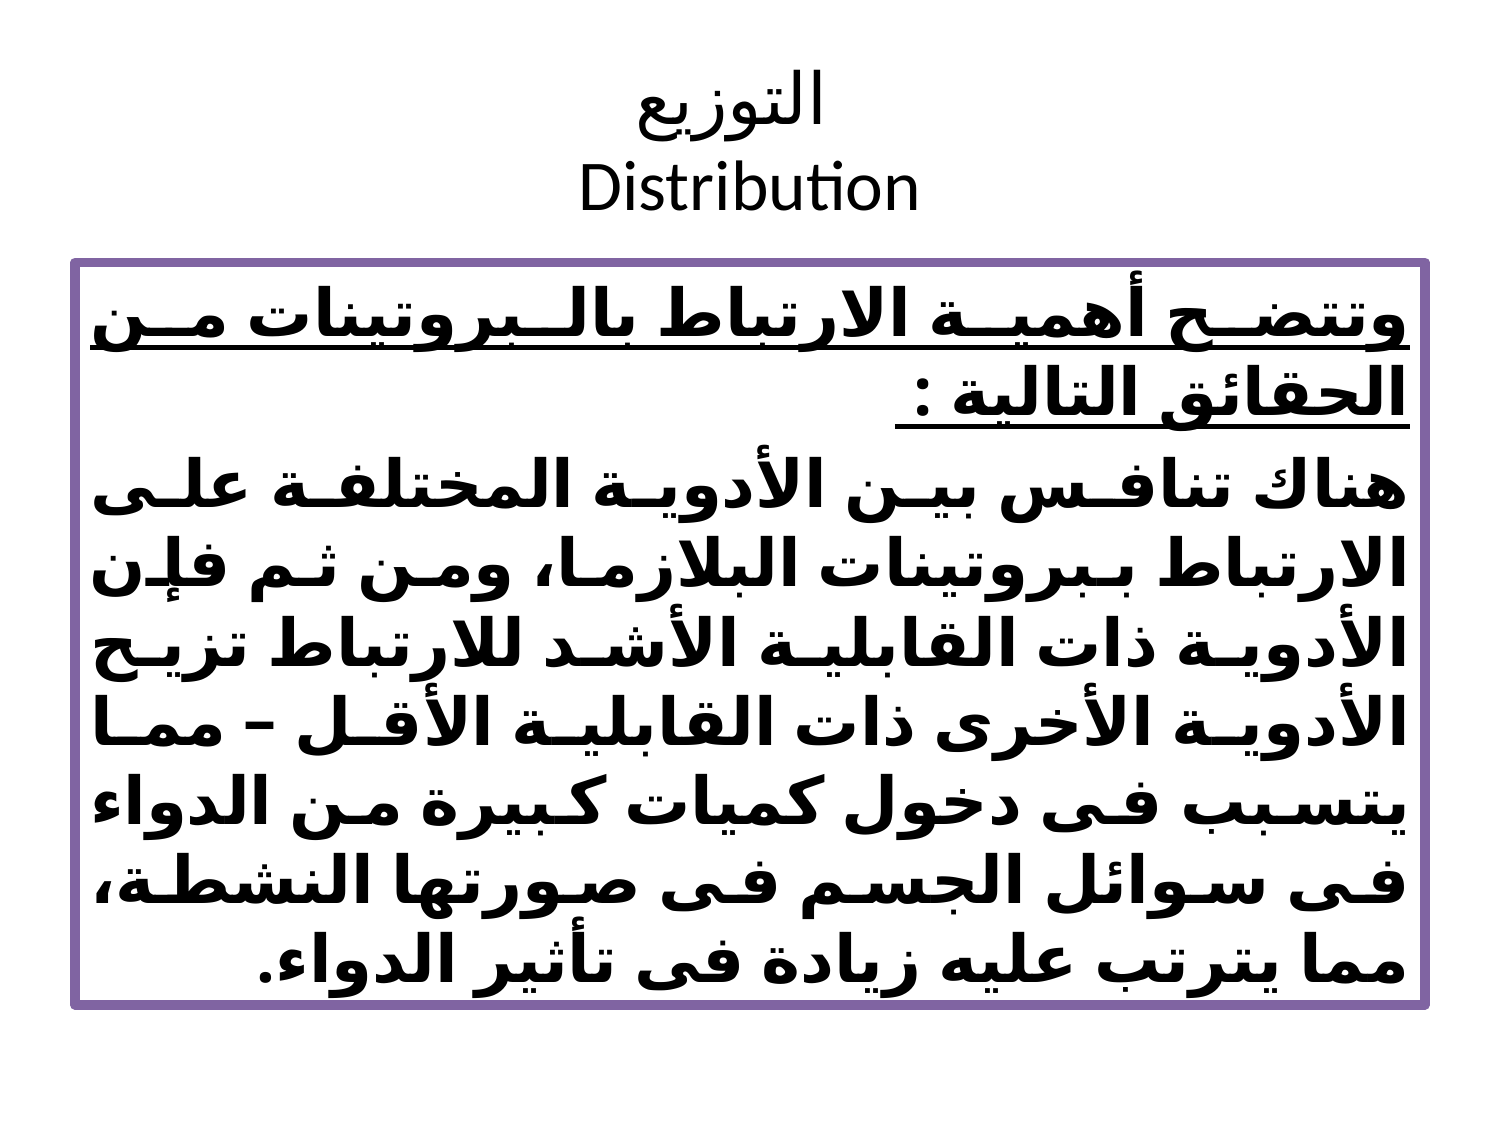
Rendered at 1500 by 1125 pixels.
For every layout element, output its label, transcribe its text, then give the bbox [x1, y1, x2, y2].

title التوزيع Distribution [75, 45, 1425, 233]
list وتتضح أهمية الارتباط بالبروتينات من الحقائق التالية : هناك تنافس بين الأدوية المختلفة على الارتباط ببروتينات البلازما، ومن ثم فإن الأدوية ذات القابلية الأشد للارتباط تزيح الأدوية الأخرى ذات القابلية الأقل – مما يتسبب فى دخول كميات كبيرة من الدواء فى سوائل الجسم فى صورتها النشطة، مما يترتب عليه زيادة فى تأثير الدواء. [75, 262, 1425, 1005]
